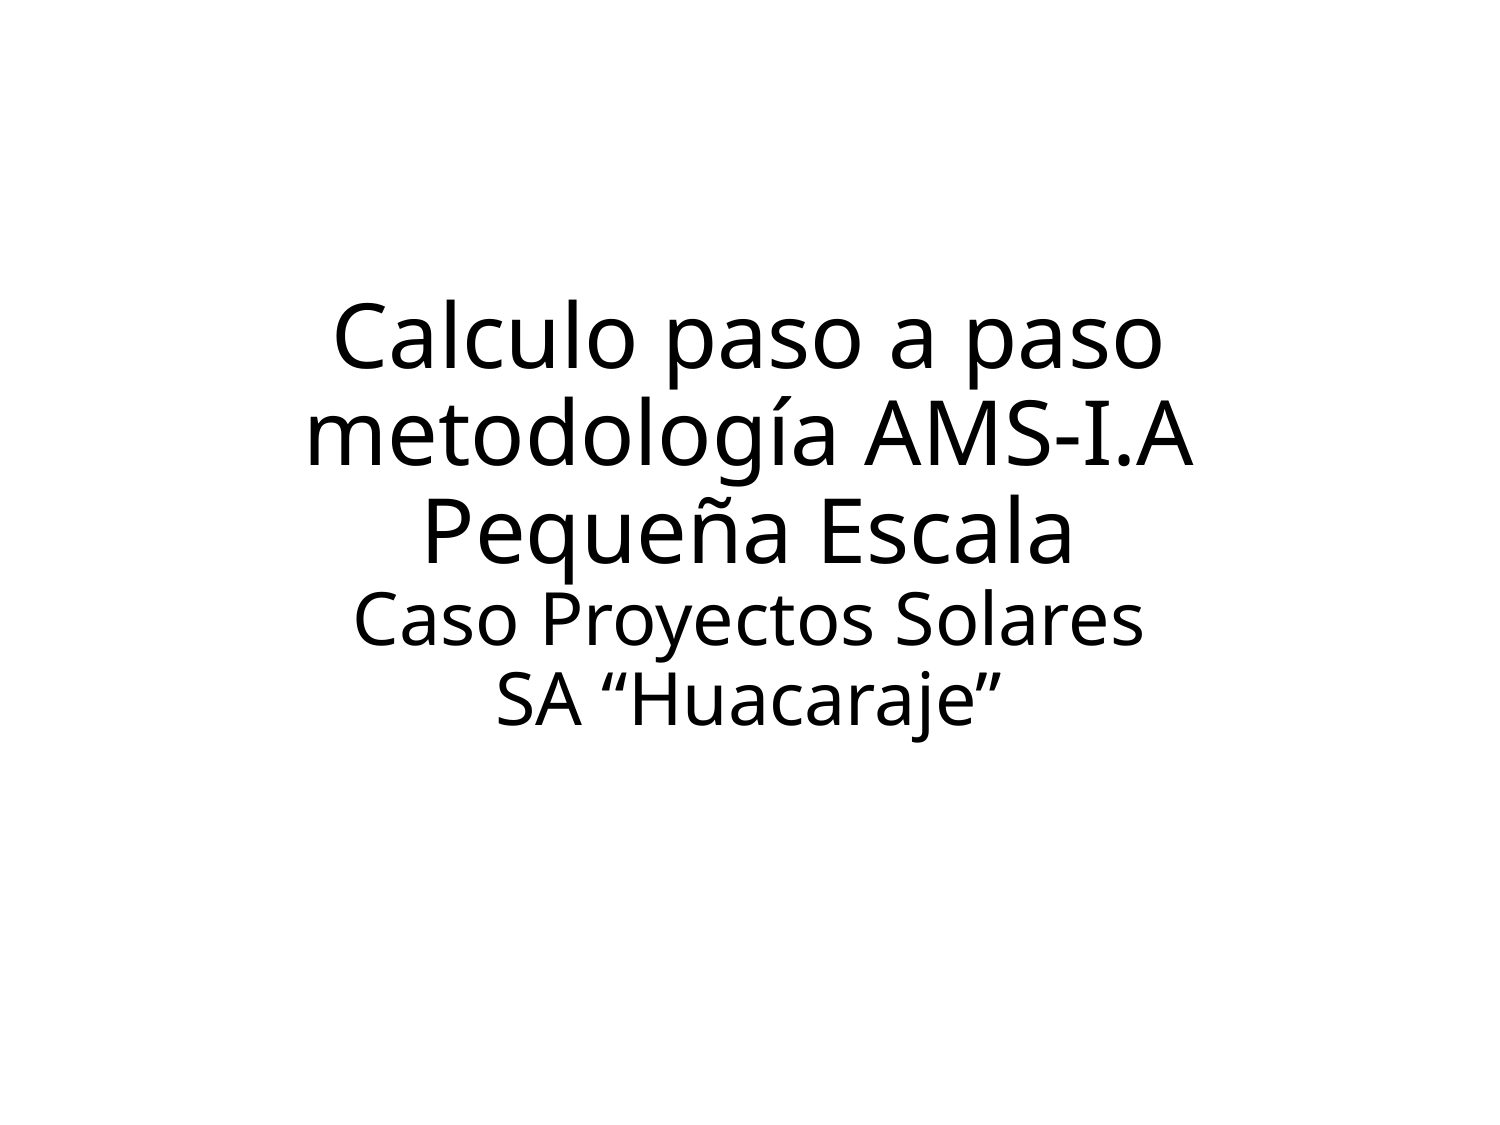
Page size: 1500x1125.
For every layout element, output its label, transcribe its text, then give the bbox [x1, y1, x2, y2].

title Calculo paso a paso metodología AMS-I.A Pequeña Escala Caso Proyectos Solares SA “Huacaraje” [102, 280, 1397, 749]
